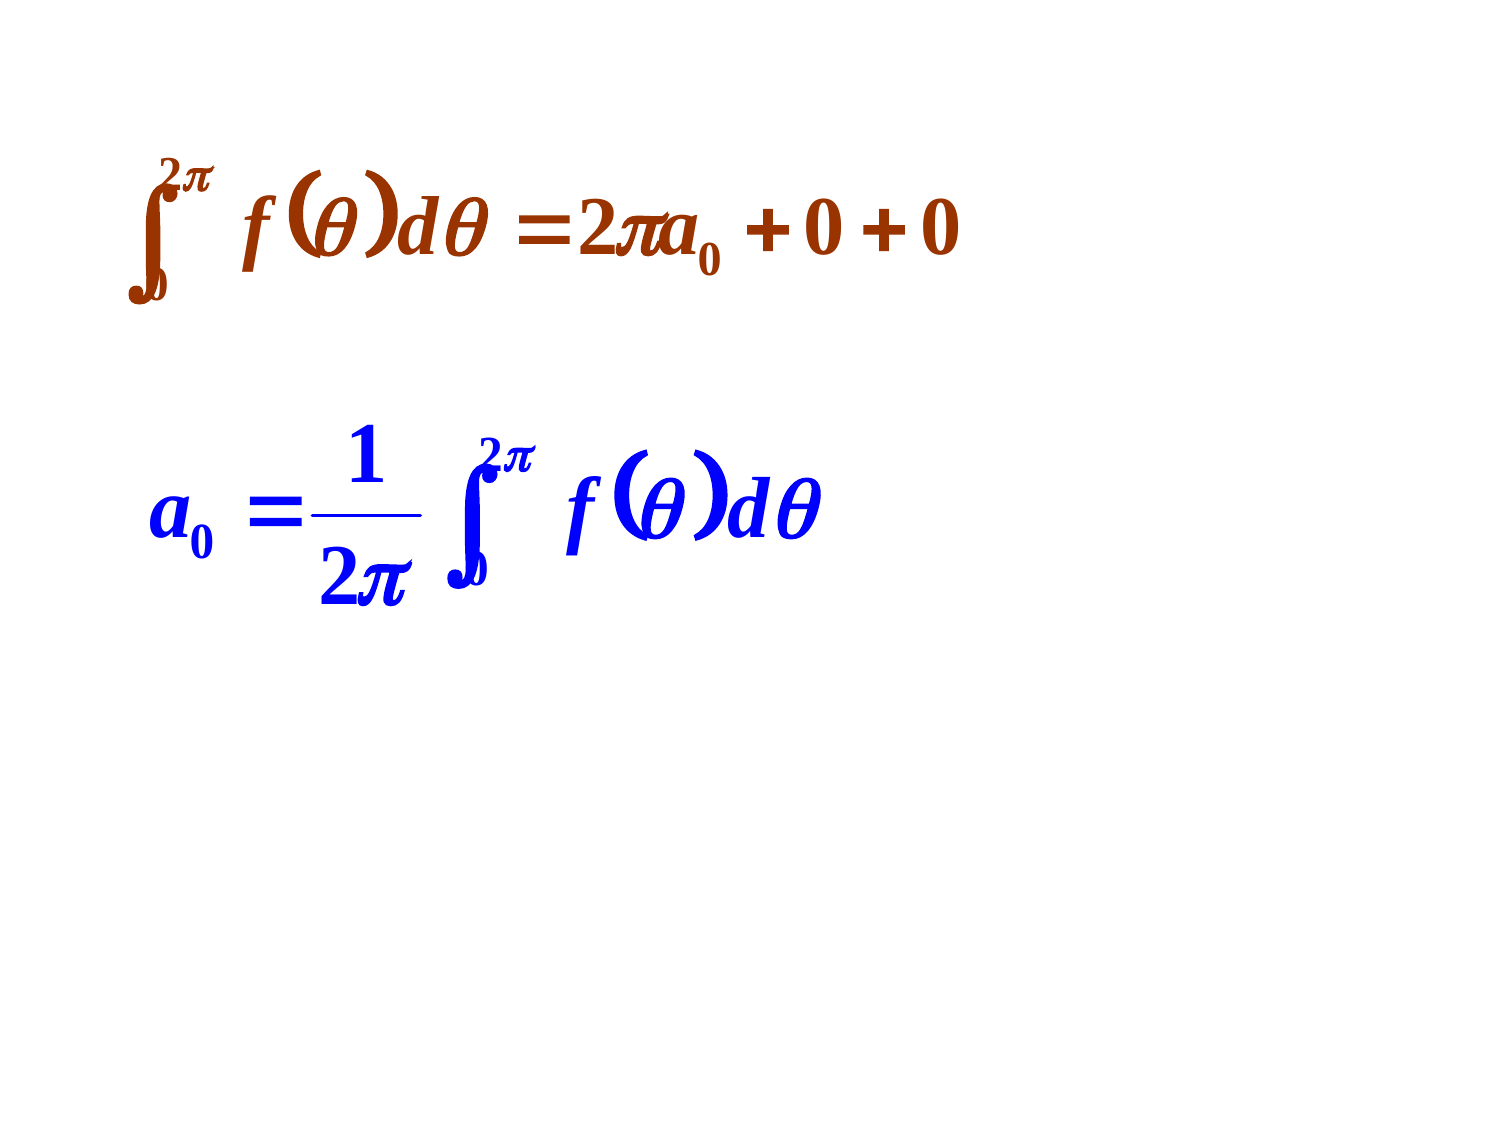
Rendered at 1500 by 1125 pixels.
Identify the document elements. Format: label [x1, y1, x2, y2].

text_box [137, 399, 835, 619]
text_box [103, 135, 972, 313]
